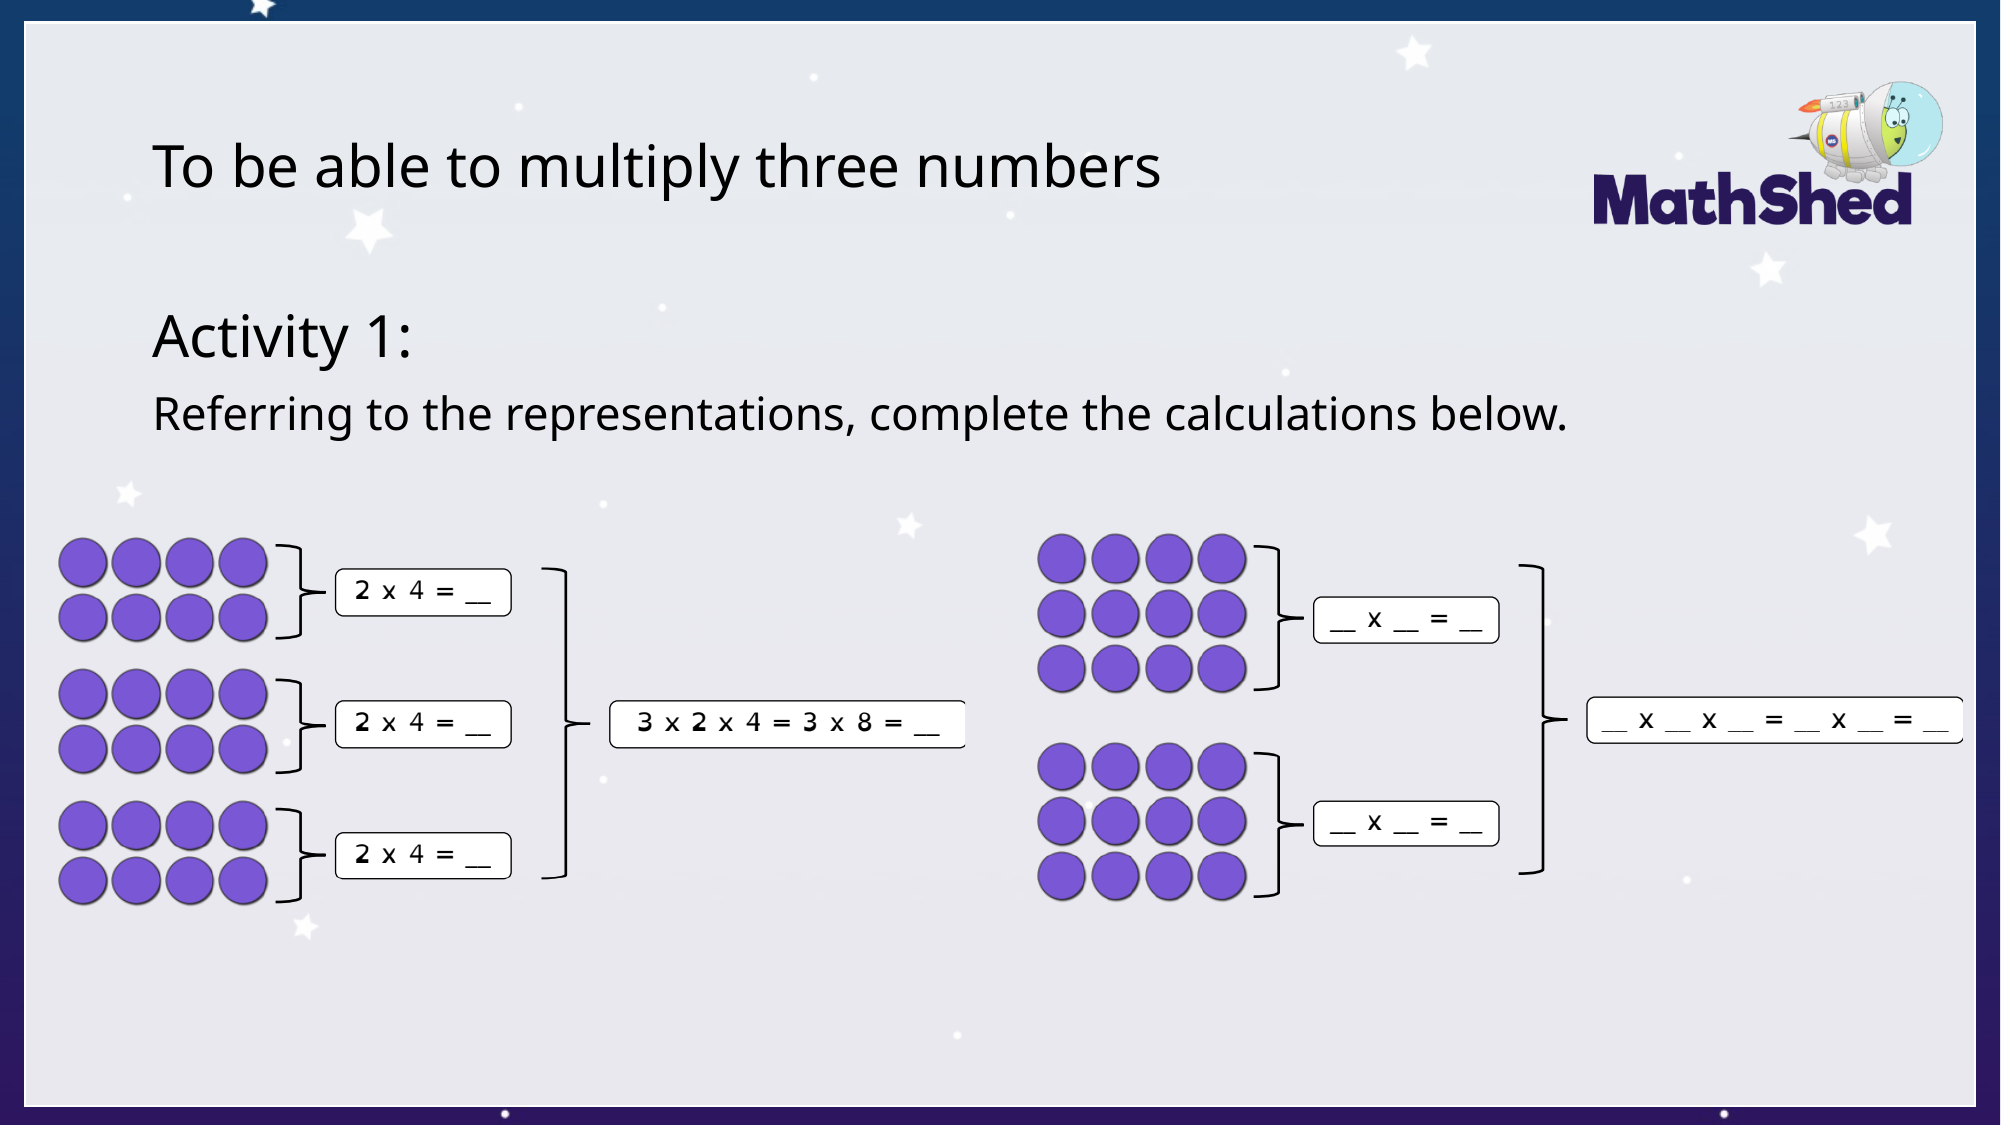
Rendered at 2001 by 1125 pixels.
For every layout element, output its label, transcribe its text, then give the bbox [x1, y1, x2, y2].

list Activity 1: Referring to the representations, complete the calculations below. [137, 299, 1863, 1014]
picture [0, 0, 2001, 1125]
title To be able to multiply three numbers [137, 59, 1578, 278]
text_box [1496, 387, 1648, 533]
